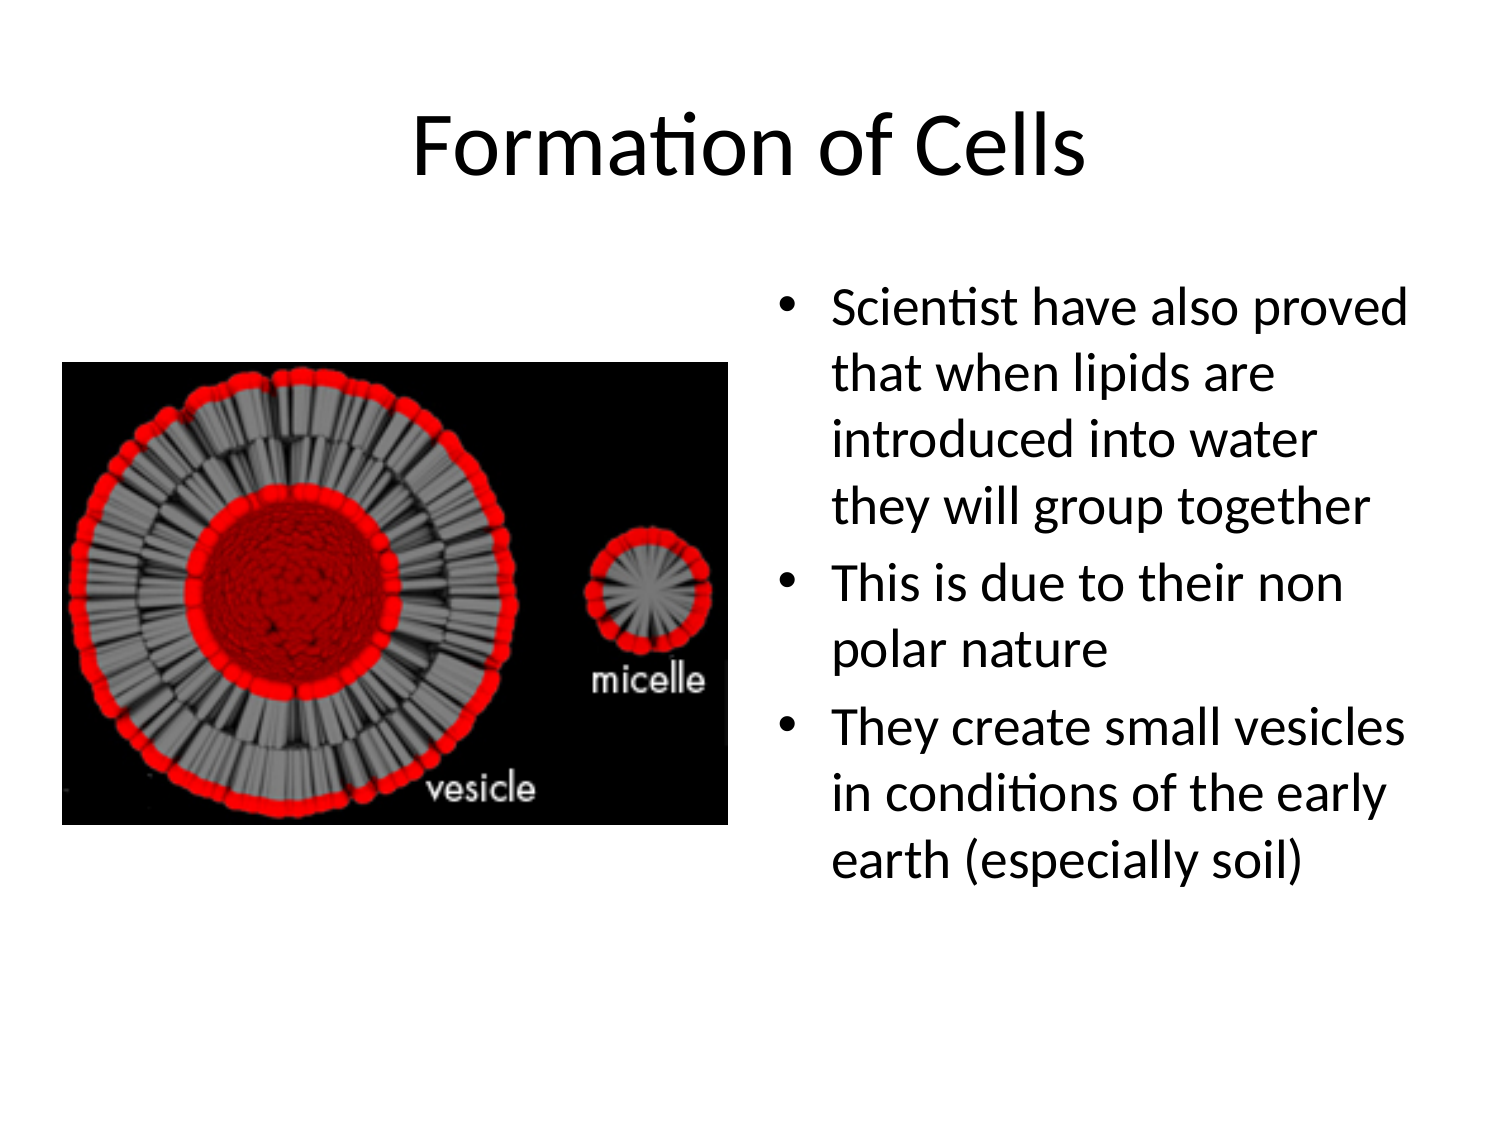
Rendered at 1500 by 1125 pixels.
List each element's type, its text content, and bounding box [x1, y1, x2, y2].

title Formation of Cells [75, 45, 1425, 233]
picture [62, 362, 728, 826]
list Scientist have also proved that when lipids are introduced into water they will group together This is due to their non polar nature They create small vesicles in conditions of the early earth (especially soil) [762, 262, 1425, 1005]
